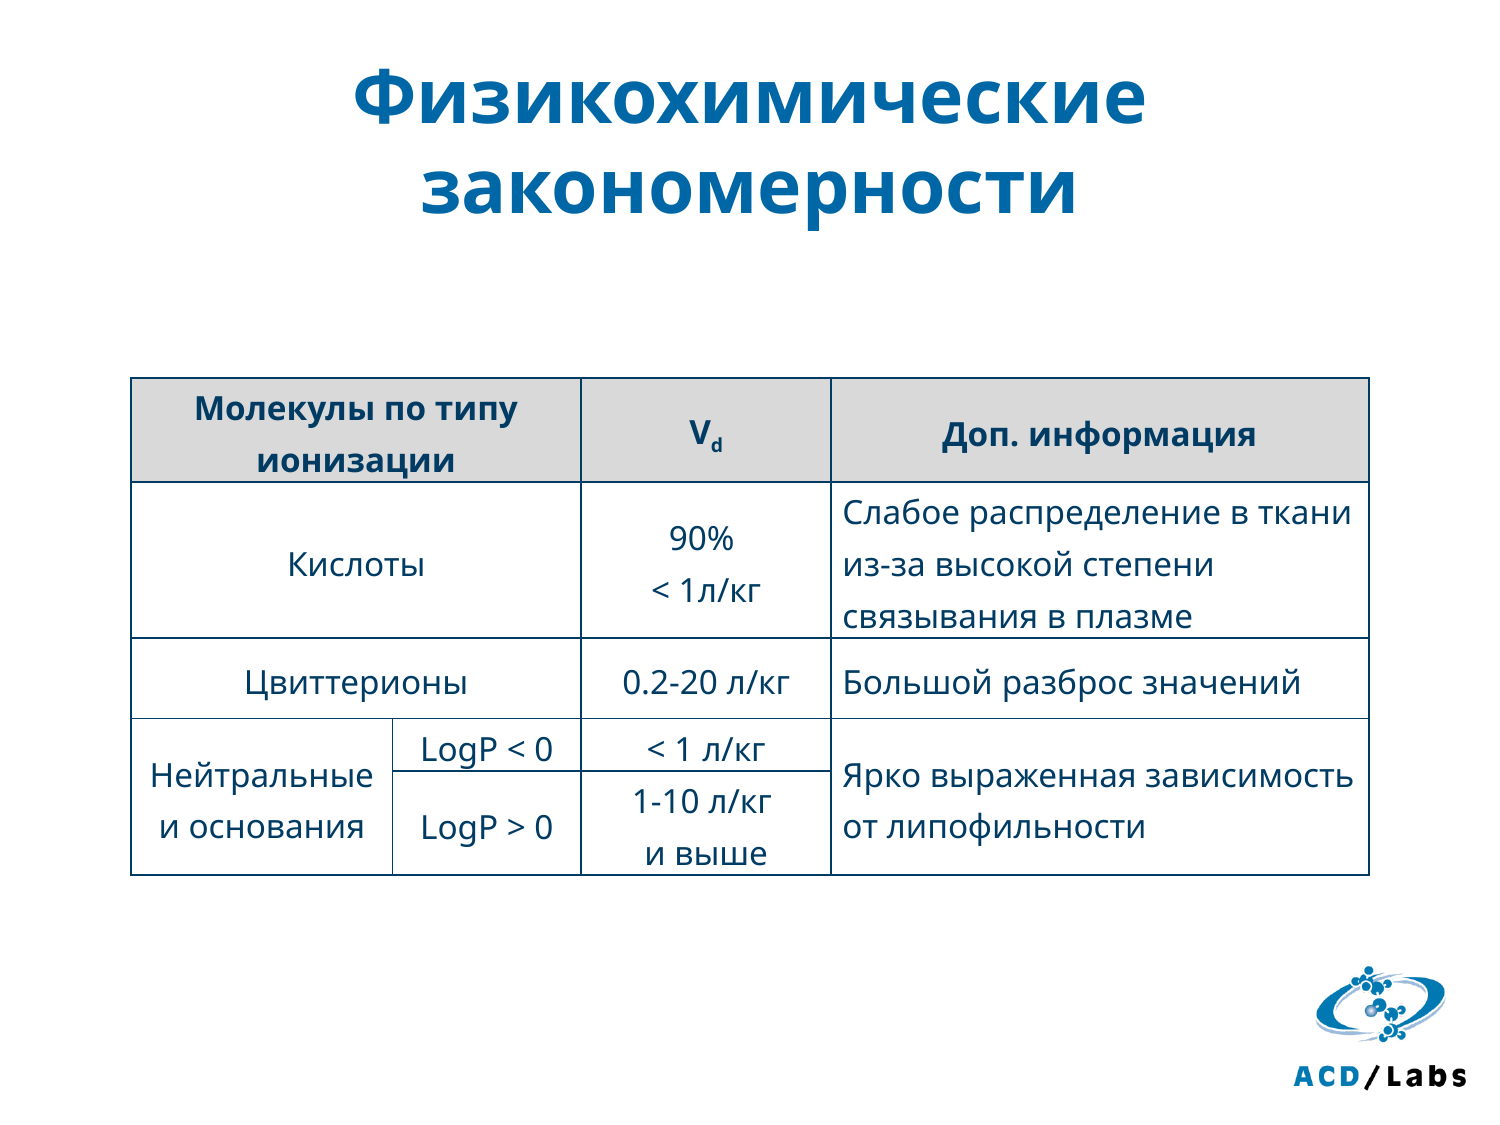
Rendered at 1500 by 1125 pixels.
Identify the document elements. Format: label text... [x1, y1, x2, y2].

table_cell Нейтральные и основания [132, 719, 392, 874]
table_cell Ярко выраженная зависимость от липофильности [832, 719, 1368, 874]
table_cell Большой разброс значений [832, 639, 1368, 718]
table_cell 0.2-20 л/кг [582, 639, 830, 718]
table_cell Кислоты [132, 483, 580, 637]
table_cell Цвиттерионы [132, 639, 580, 718]
table_header Vd [582, 379, 830, 481]
table_cell 90% < 1л/кг [582, 483, 830, 637]
picture [1293, 964, 1471, 1101]
table_header Доп. информация [832, 379, 1368, 481]
table_cell LogP > 0 [393, 772, 580, 874]
table_header Молекулы по типу ионизации [132, 379, 580, 481]
table_cell 1-10 л/кг и выше [582, 772, 830, 874]
table_cell Слабое распределение в ткани из-за высокой степени связывания в плазме [832, 483, 1368, 637]
title Физикохимические закономерности [74, 44, 1426, 233]
table_cell < 1 л/кг [582, 719, 830, 770]
table_cell LogP < 0 [393, 719, 580, 770]
